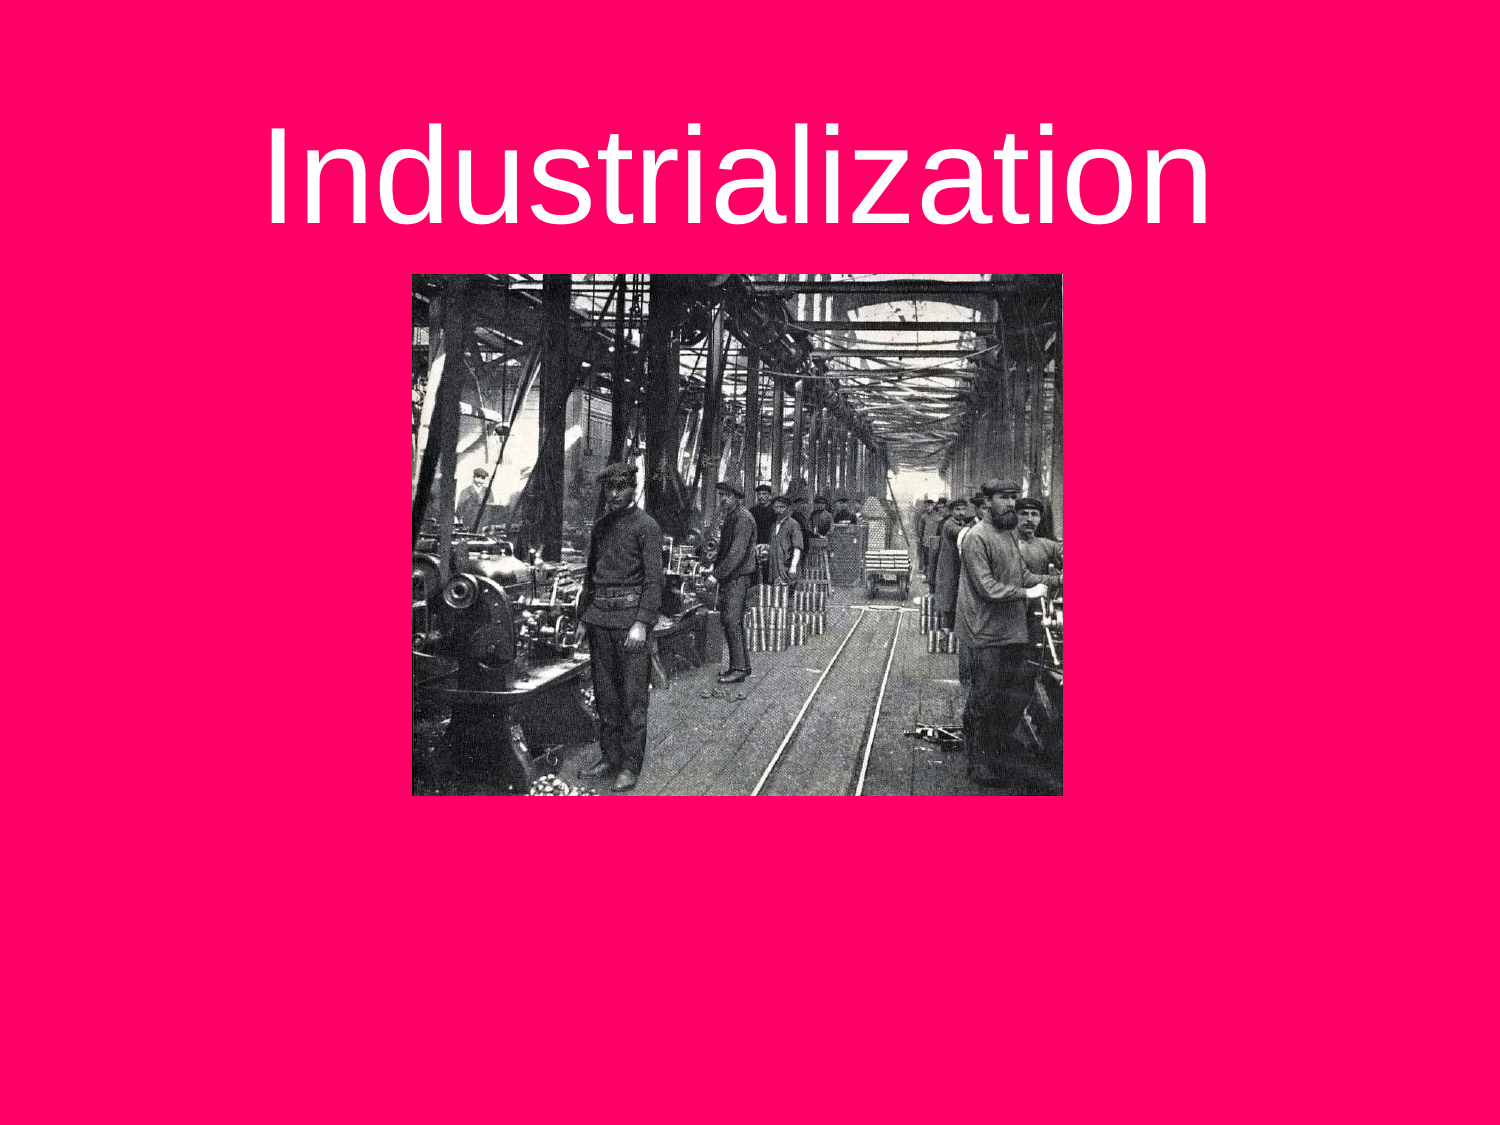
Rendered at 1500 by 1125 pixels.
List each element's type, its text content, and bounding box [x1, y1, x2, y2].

title Industrialization [99, 0, 1375, 338]
picture [412, 274, 1063, 797]
